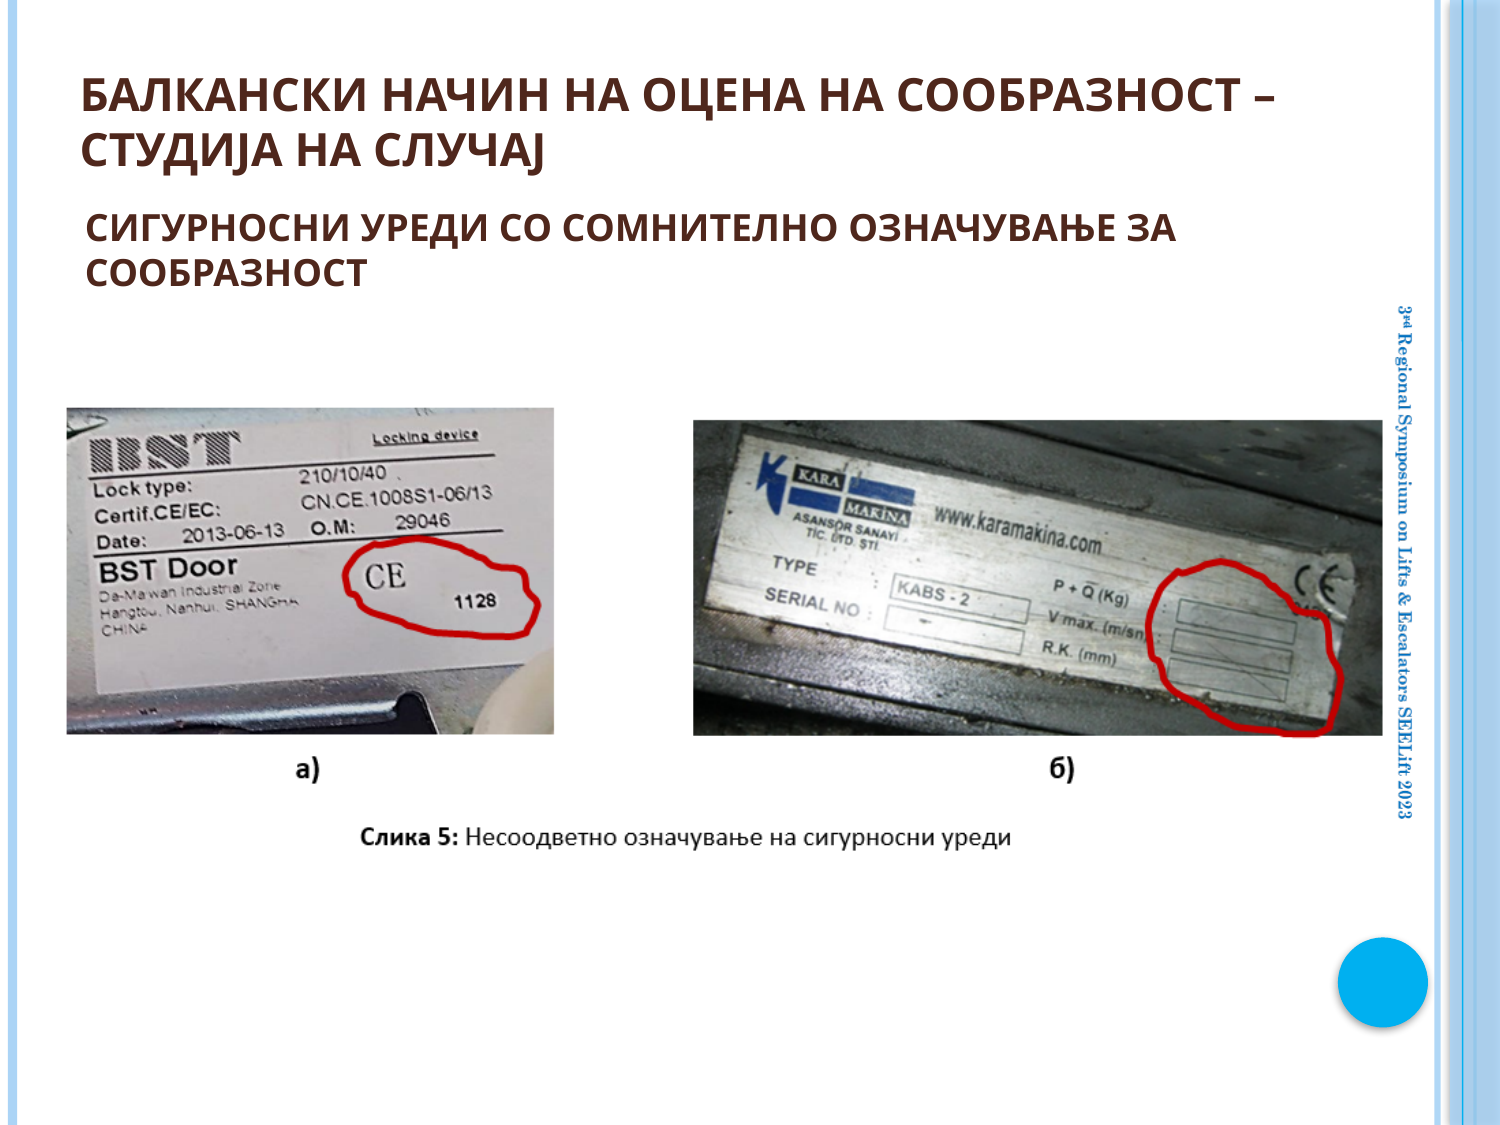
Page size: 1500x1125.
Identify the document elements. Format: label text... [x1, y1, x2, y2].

text_box Сигурносни уреди со сомнително означување за сообразност [70, 231, 1335, 302]
text_box Балкански начин на оцена на сообразност – Студија на случај [64, 113, 1329, 184]
picture [59, 265, 1425, 859]
